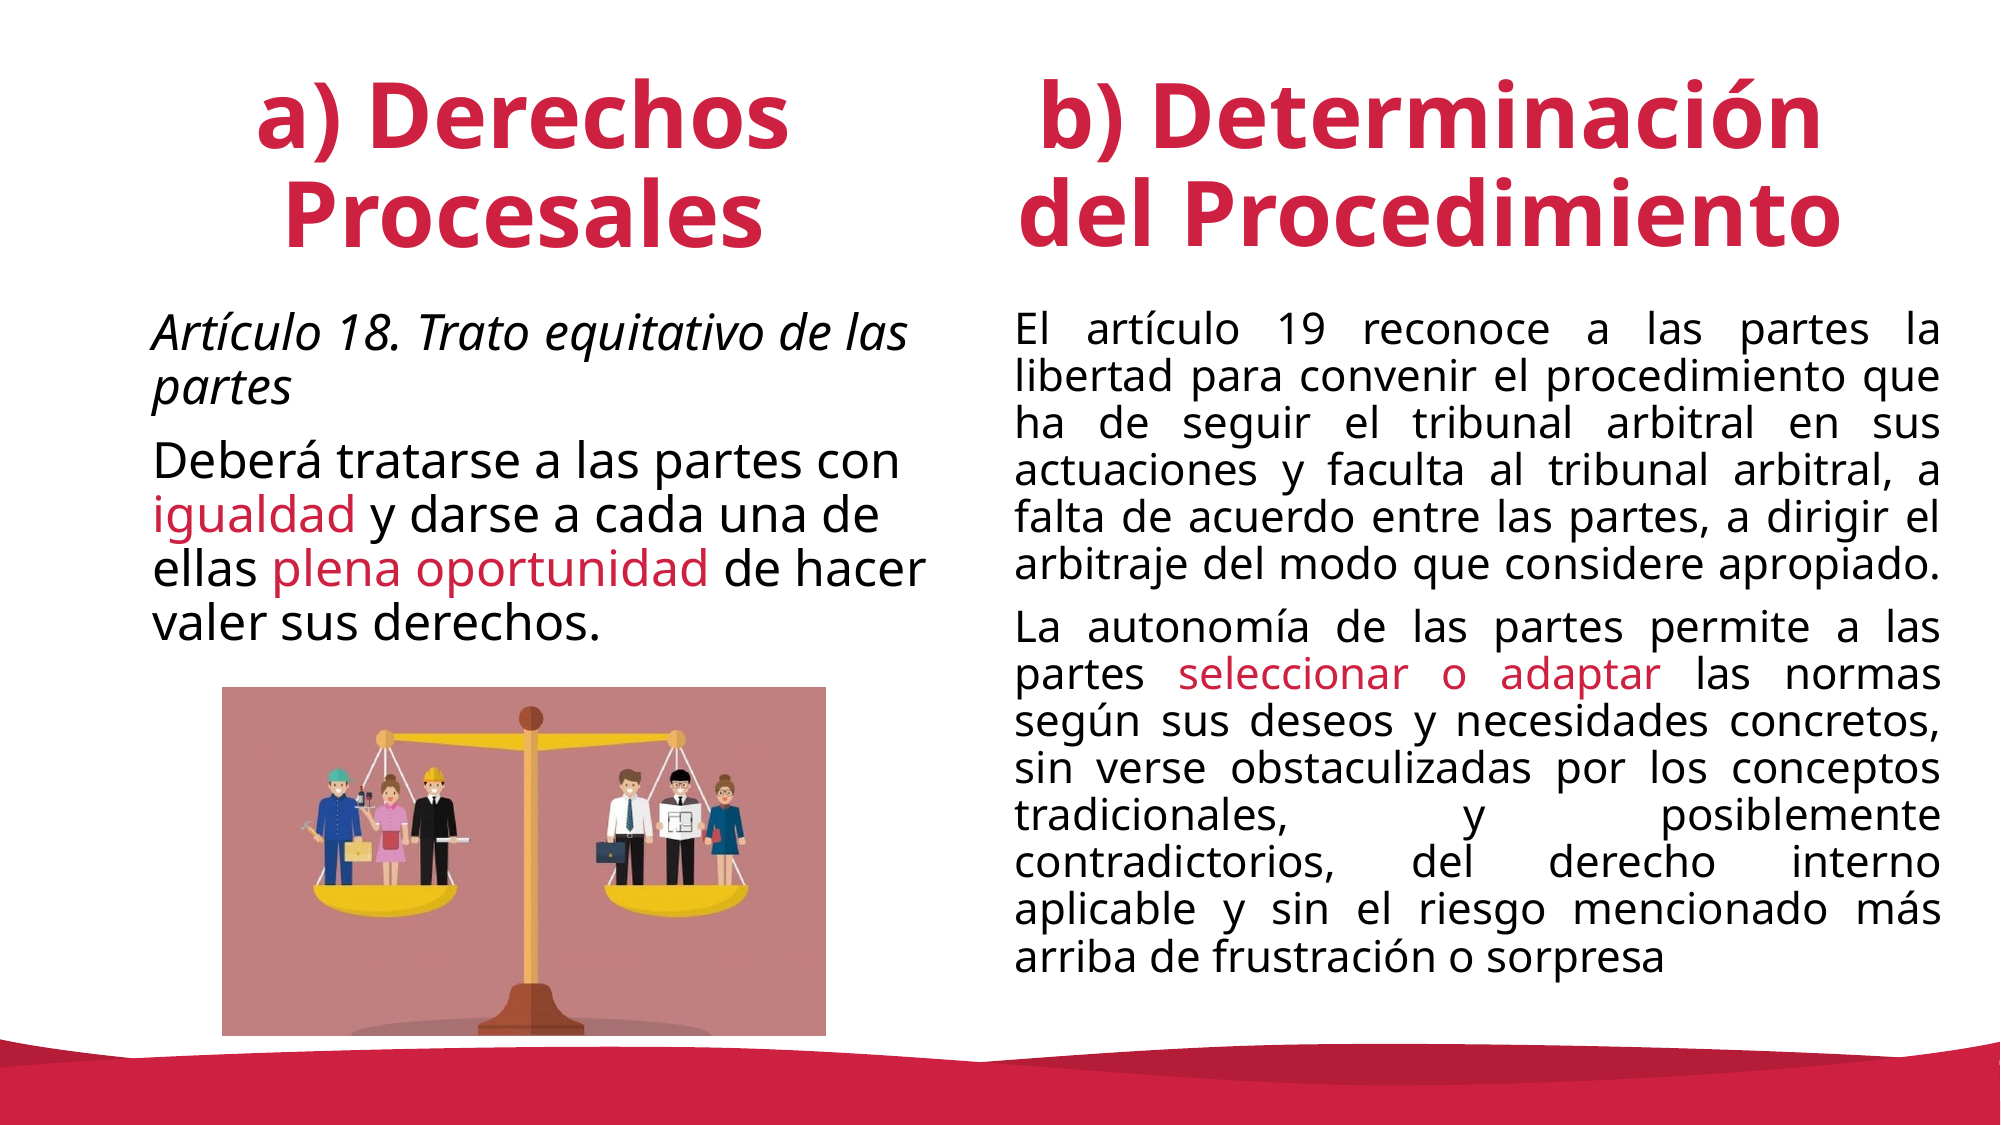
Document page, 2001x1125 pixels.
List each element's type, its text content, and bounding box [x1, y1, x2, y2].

picture [222, 687, 826, 1036]
title a) Derechos Procesales [47, 59, 999, 278]
list Artículo 18. Trato equitativo de las partes Deberá tratarse a las partes con igualdad y darse a cada una de ellas plena oportunidad de hacer valer sus derechos. [137, 299, 999, 1014]
text_box b) Determinación del Procedimiento [999, 59, 1863, 278]
text_box El artículo 19 reconoce a las partes la libertad para convenir el procedimiento que ha de seguir el tribunal arbitral en sus actuaciones y faculta al tribunal arbitral, a falta de acuerdo entre las partes, a dirigir el arbitraje del modo que considere apropiado. La autonomía de las partes permite a las partes seleccionar o adaptar las normas según sus deseos y necesidades concretos, sin verse obstaculizadas por los conceptos tradicionales, y posiblemente contradictorios, del derecho interno aplicable y sin el riesgo mencionado más arriba de frustración o sorpresa [999, 299, 1958, 1014]
